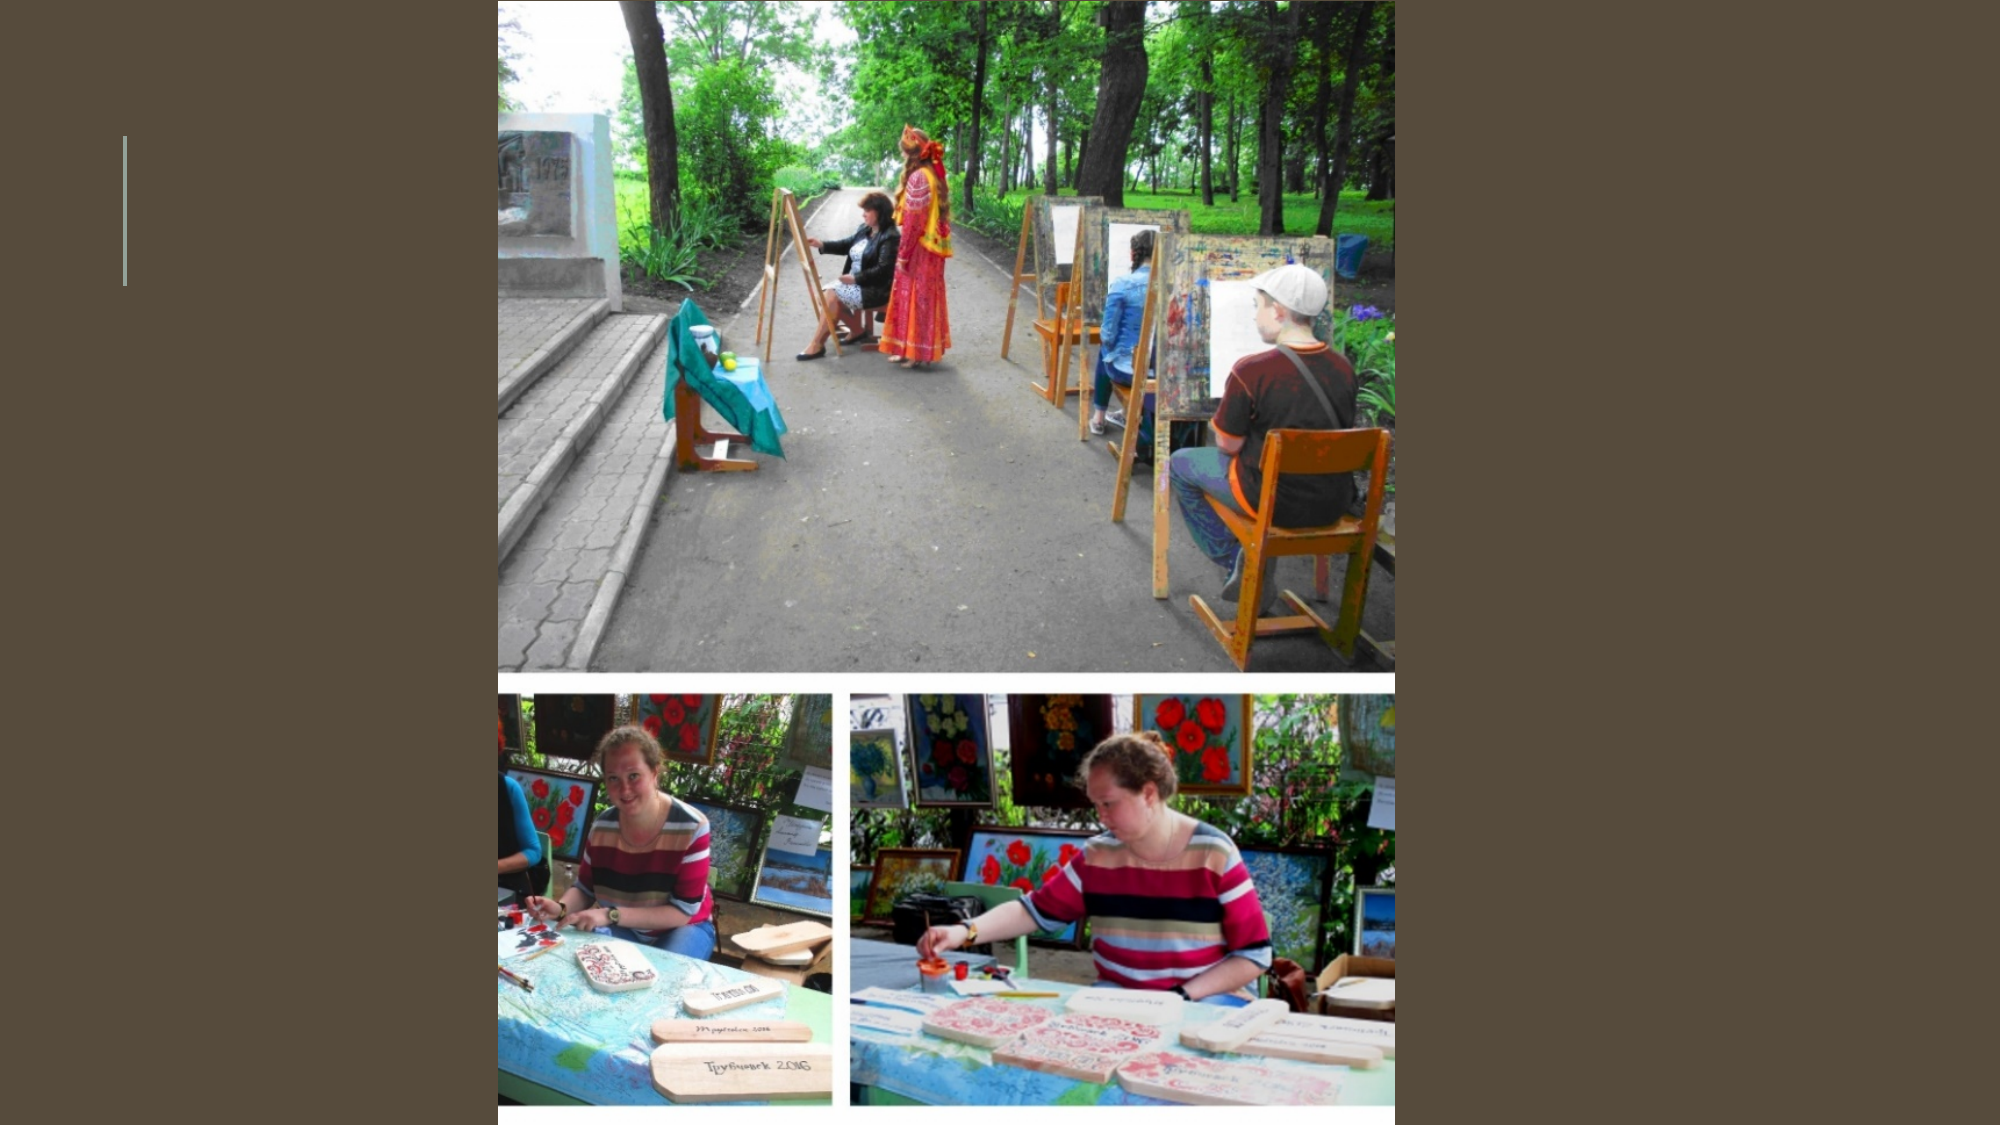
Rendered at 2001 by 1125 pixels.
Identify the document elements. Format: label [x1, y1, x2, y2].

list [497, 0, 1395, 1125]
